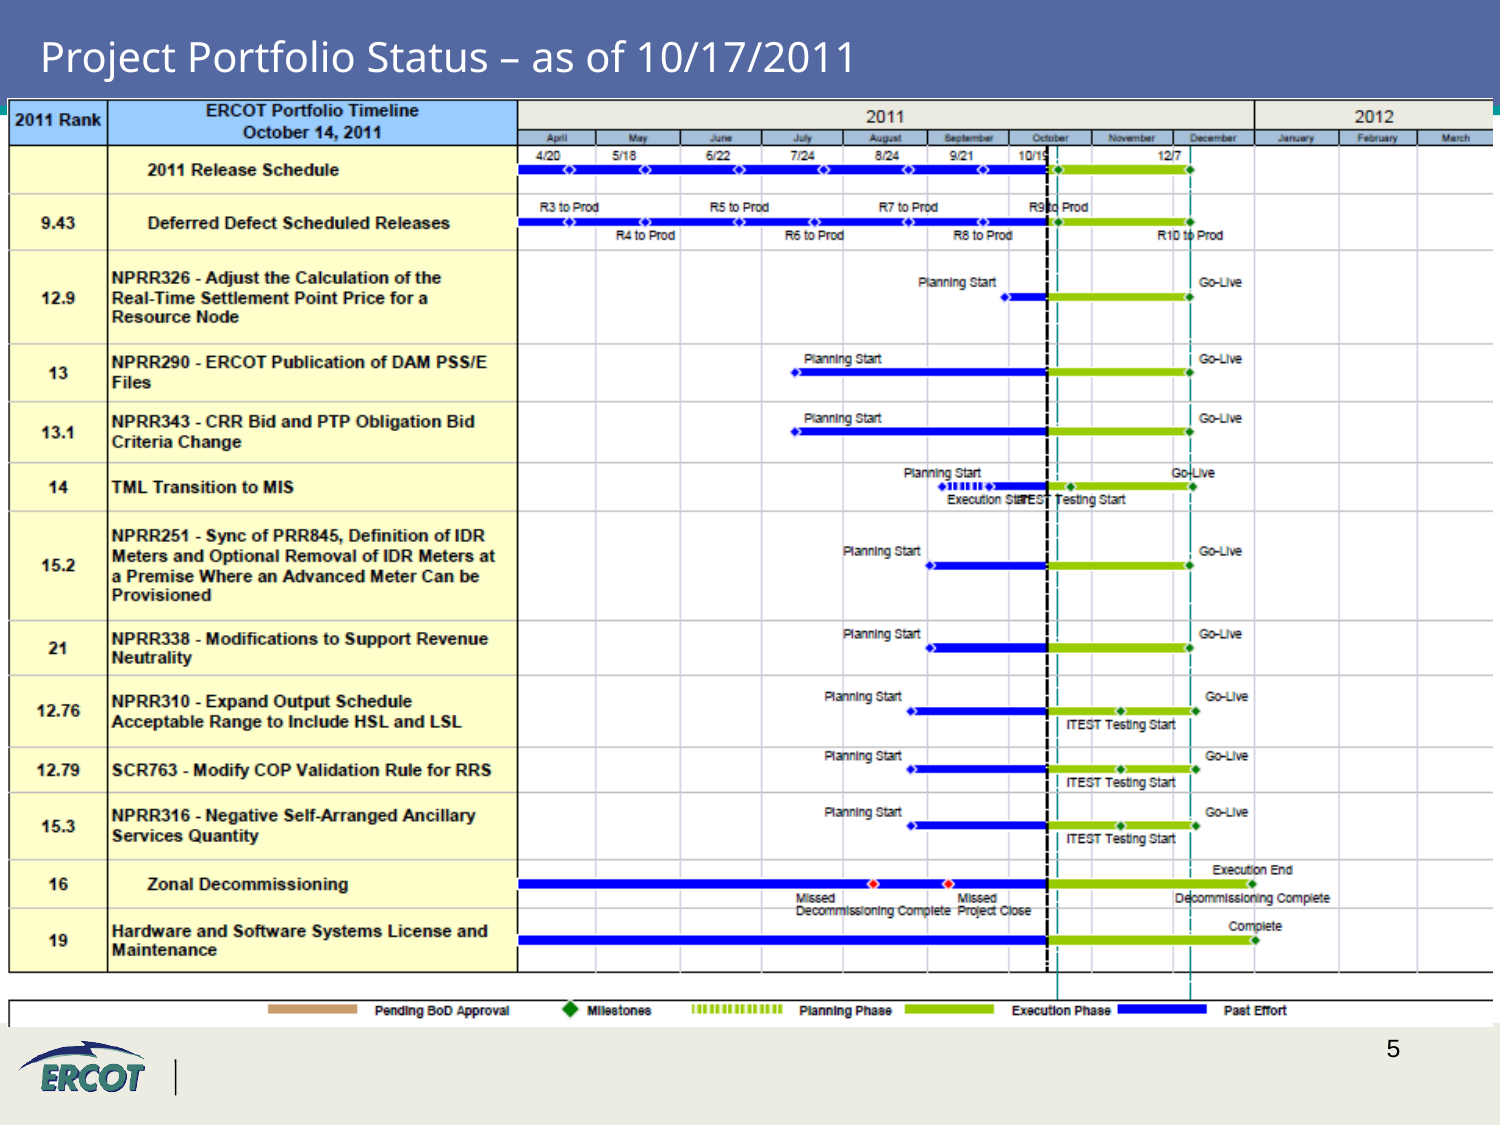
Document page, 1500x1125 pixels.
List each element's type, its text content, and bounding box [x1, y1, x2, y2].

picture [10, 1031, 151, 1111]
title Project Portfolio Status – as of 10/17/2011 [24, 0, 1163, 96]
picture [6, 98, 1494, 1027]
